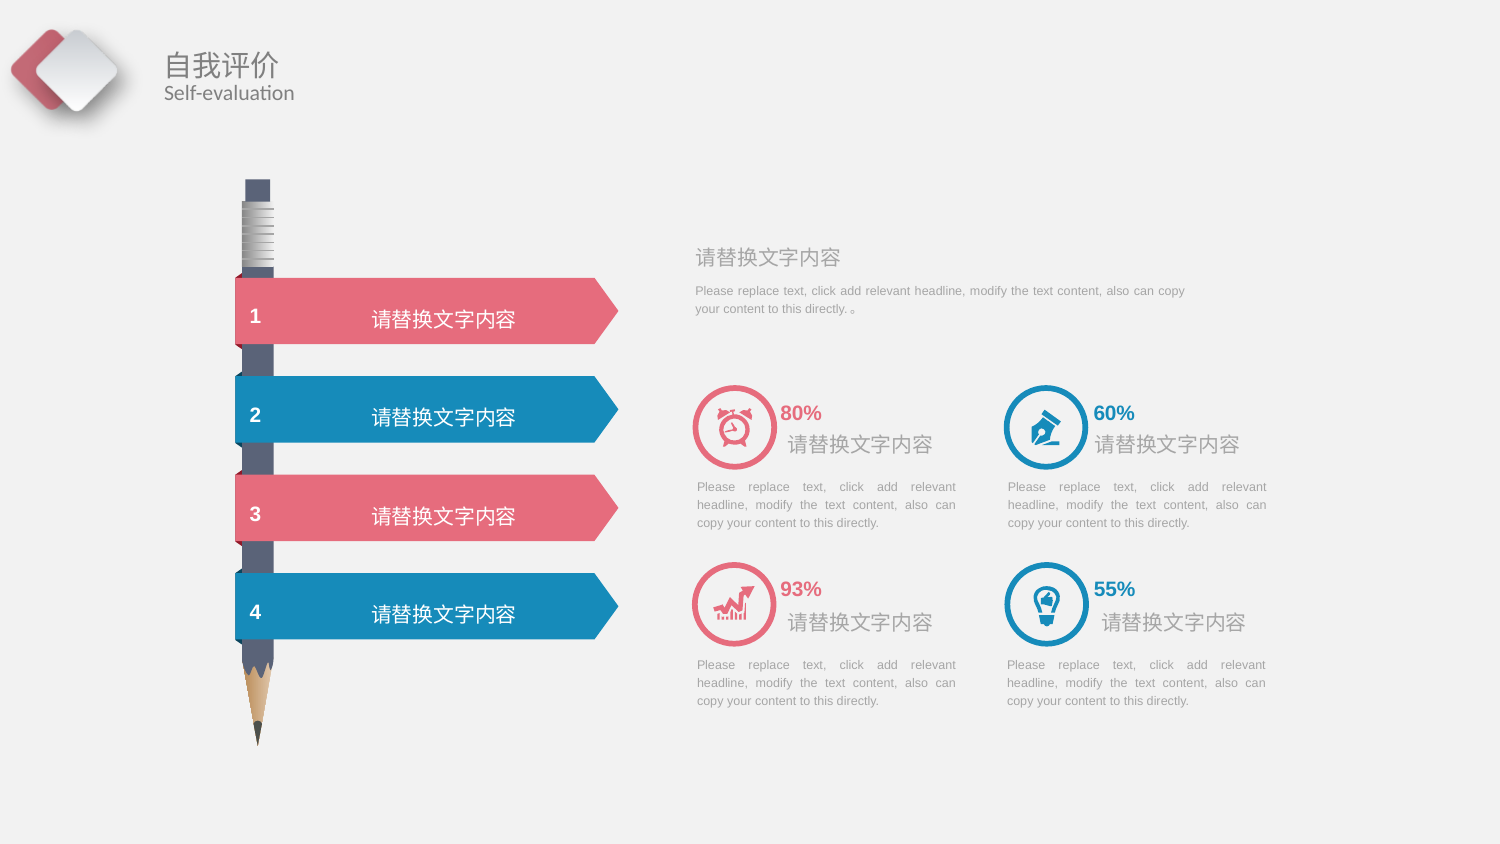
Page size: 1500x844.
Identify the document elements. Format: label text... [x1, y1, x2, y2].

text_box [690, 383, 777, 470]
text_box 请替换文字内容 [1090, 599, 1258, 640]
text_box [234, 179, 619, 746]
text_box 60% [1082, 389, 1147, 431]
text_box [1033, 586, 1060, 613]
picture [26, 20, 127, 121]
text_box [717, 408, 753, 447]
text_box [713, 586, 755, 620]
text_box [1002, 559, 1090, 648]
text_box Please replace text, click add relevant headline, modify the text content, also can copy your content to this directly. [997, 470, 1278, 536]
text_box [1038, 615, 1055, 627]
text_box Please replace text, click add relevant headline, modify the text content, also can copy your content to this directly.。 [684, 274, 1196, 322]
text_box Please replace text, click add relevant headline, modify the text content, also can copy your content to this directly. [686, 470, 967, 536]
text_box 93% [769, 565, 833, 607]
text_box 55% [1083, 565, 1147, 607]
text_box Please replace text, click add relevant headline, modify the text content, also can copy your content to this directly. [996, 648, 1277, 714]
text_box 请替换文字内容 [777, 421, 944, 462]
text_box [689, 559, 777, 648]
text_box 请替换文字内容 [1083, 421, 1251, 462]
text_box Please replace text, click add relevant headline, modify the text content, also can copy your content to this directly. [686, 648, 967, 714]
text_box [1031, 409, 1061, 446]
text_box [1001, 383, 1083, 470]
text_box 80% [769, 389, 833, 431]
text_box 请替换文字内容 [777, 599, 944, 640]
text_box 请替换文字内容 [685, 234, 852, 274]
